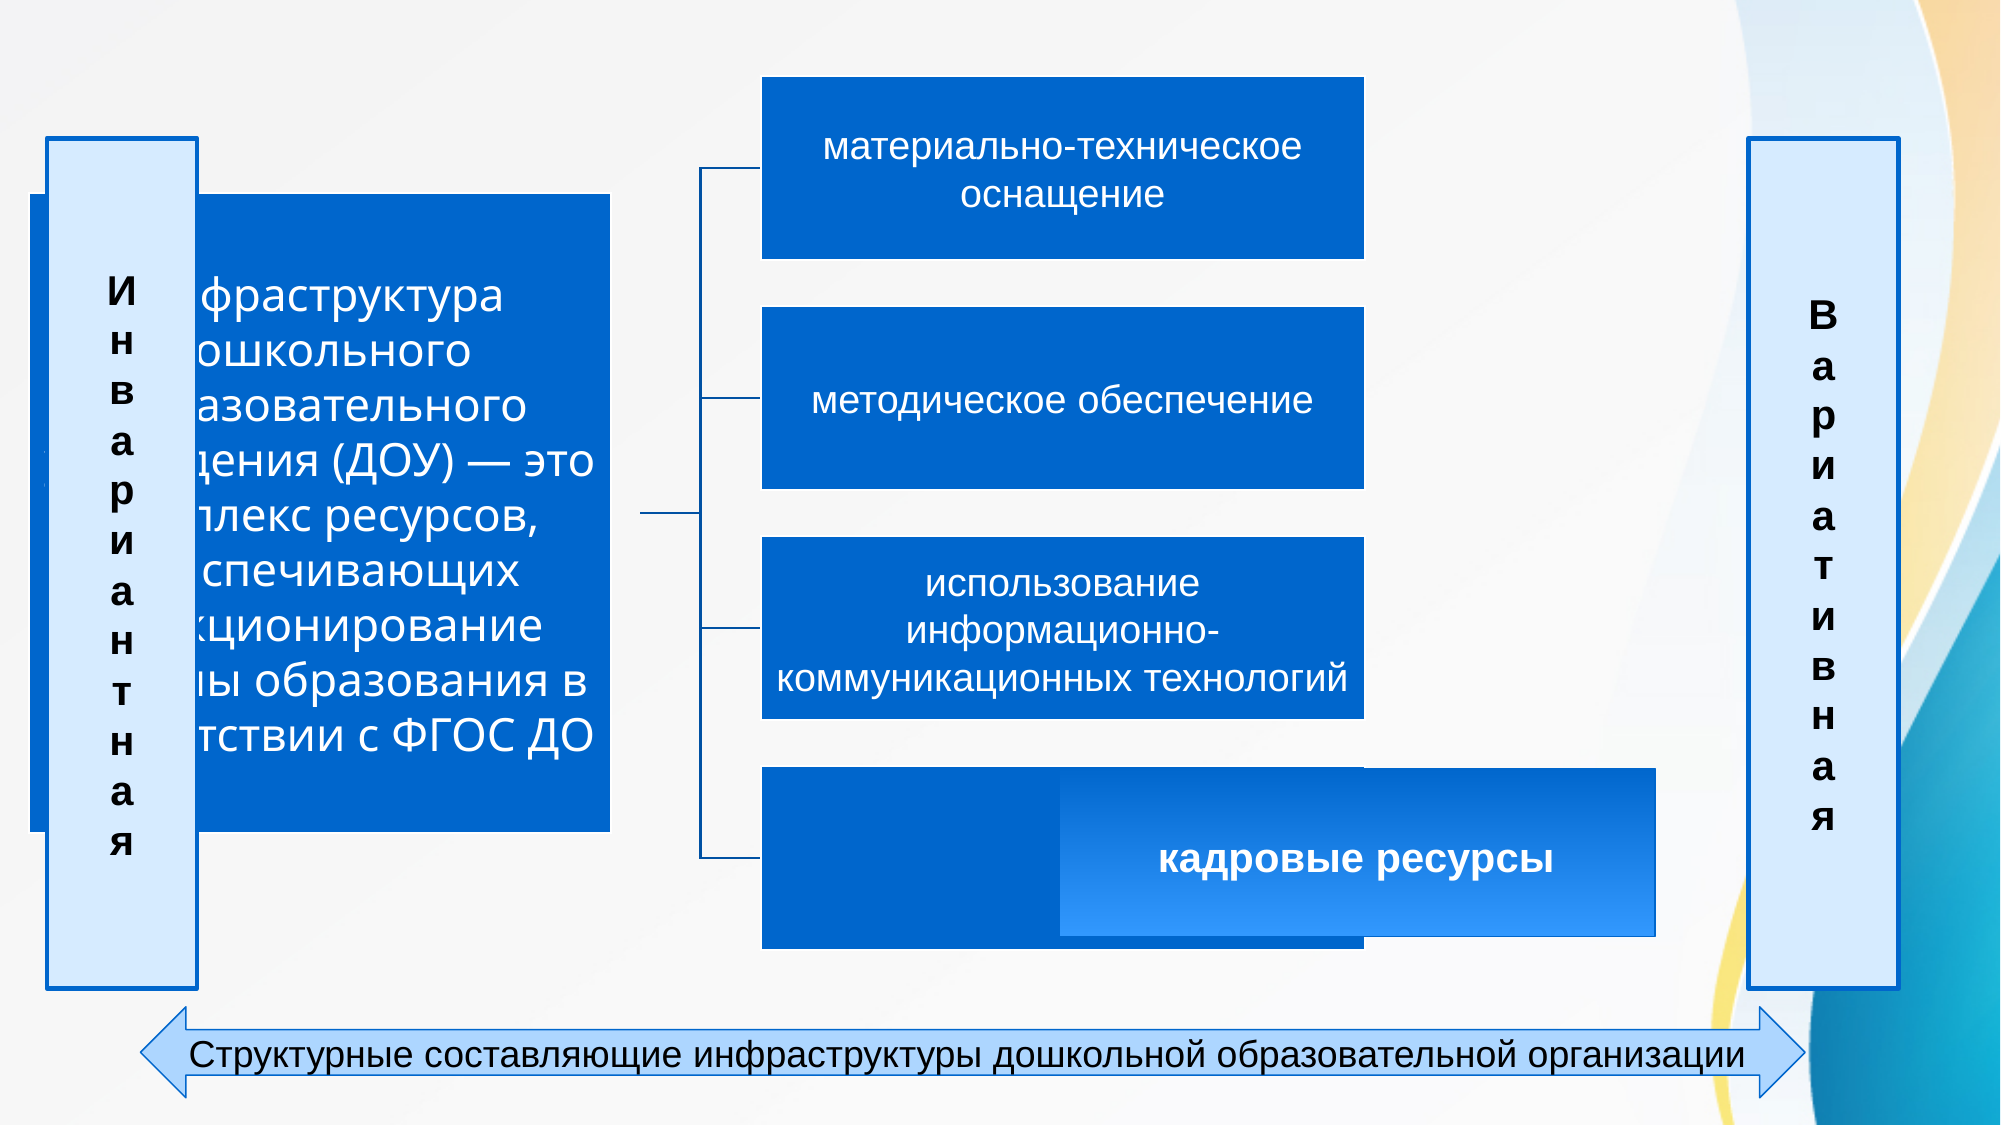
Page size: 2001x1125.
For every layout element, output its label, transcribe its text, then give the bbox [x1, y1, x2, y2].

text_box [290, 0, 1656, 1026]
picture [0, 0, 2001, 1125]
text_box В а р и а т и в н а я [1748, 138, 1899, 989]
text_box Структурные составляющие инфраструктуры дошкольной образовательной организации [140, 1006, 1806, 1098]
text_box И н в а р и а н т н а я [46, 138, 197, 989]
